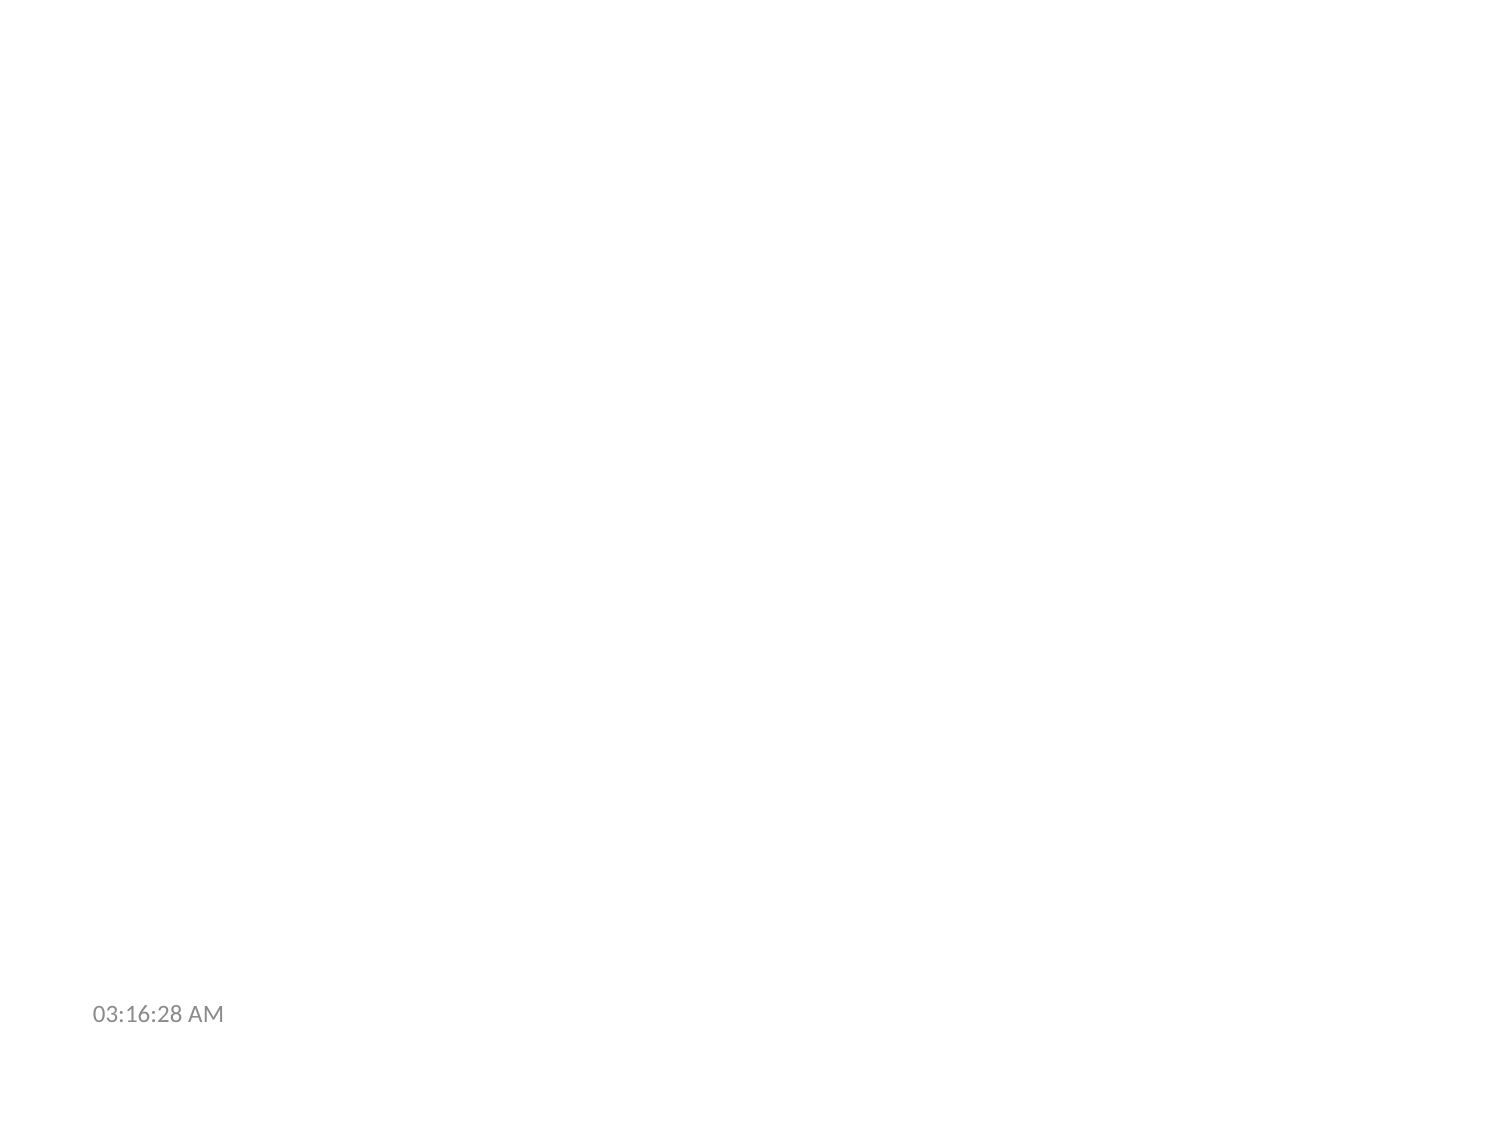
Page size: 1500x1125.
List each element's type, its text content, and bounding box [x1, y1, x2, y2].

text_box 3:35:09 PM [77, 982, 428, 1043]
